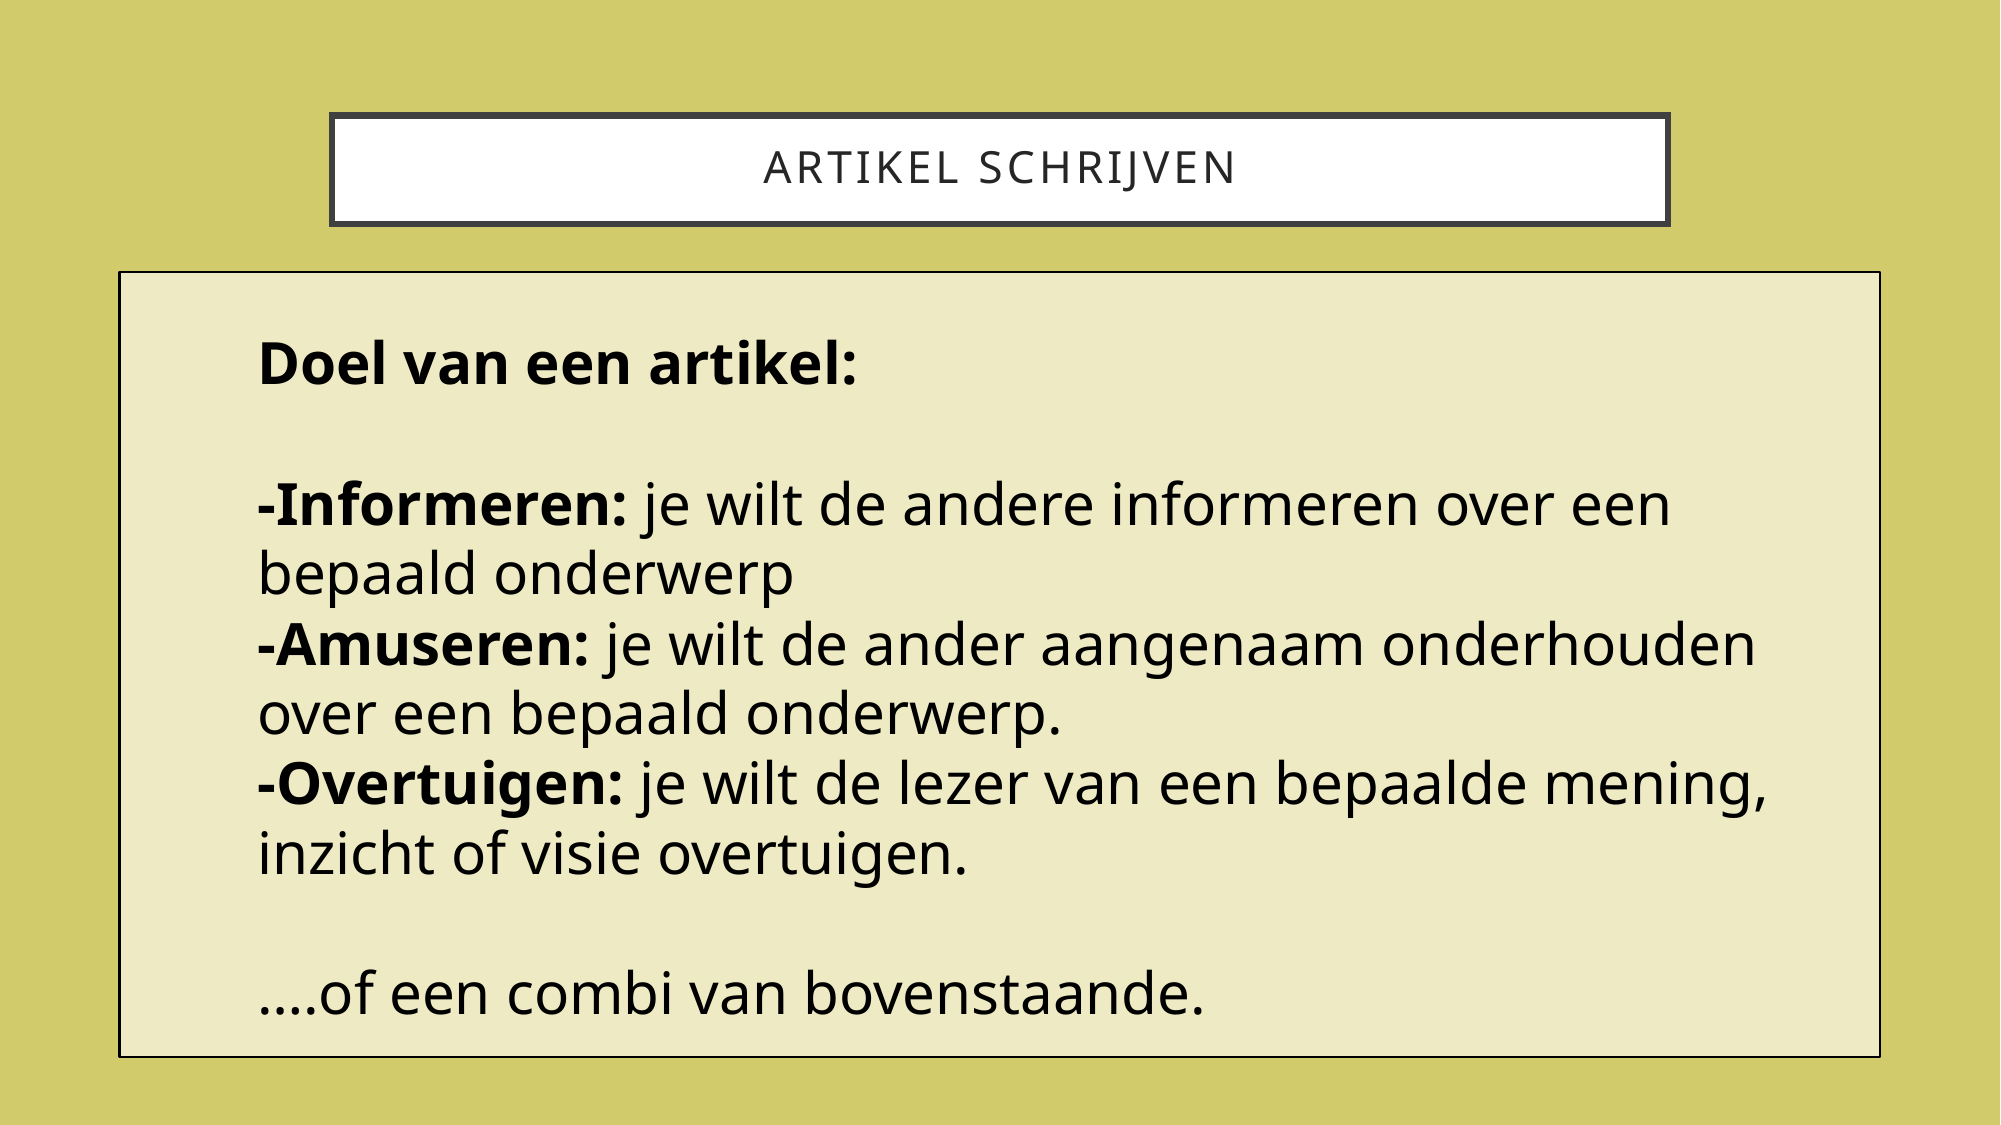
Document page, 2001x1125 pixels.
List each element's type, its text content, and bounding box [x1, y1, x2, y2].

title Artikel schrijven [329, 112, 1671, 227]
text_box Doel van een artikel: -Informeren: je wilt de andere informeren over een bepaald onderwerp -Amuseren: je wilt de ander aangenaam onderhouden over een bepaald onderwerp. -Overtuigen: je wilt de lezer van een bepaalde mening, inzicht of visie overtuigen. ….of een combi van bovenstaande. [242, 249, 1823, 1125]
text_box [118, 271, 242, 1058]
text_box [1823, 271, 1881, 1058]
